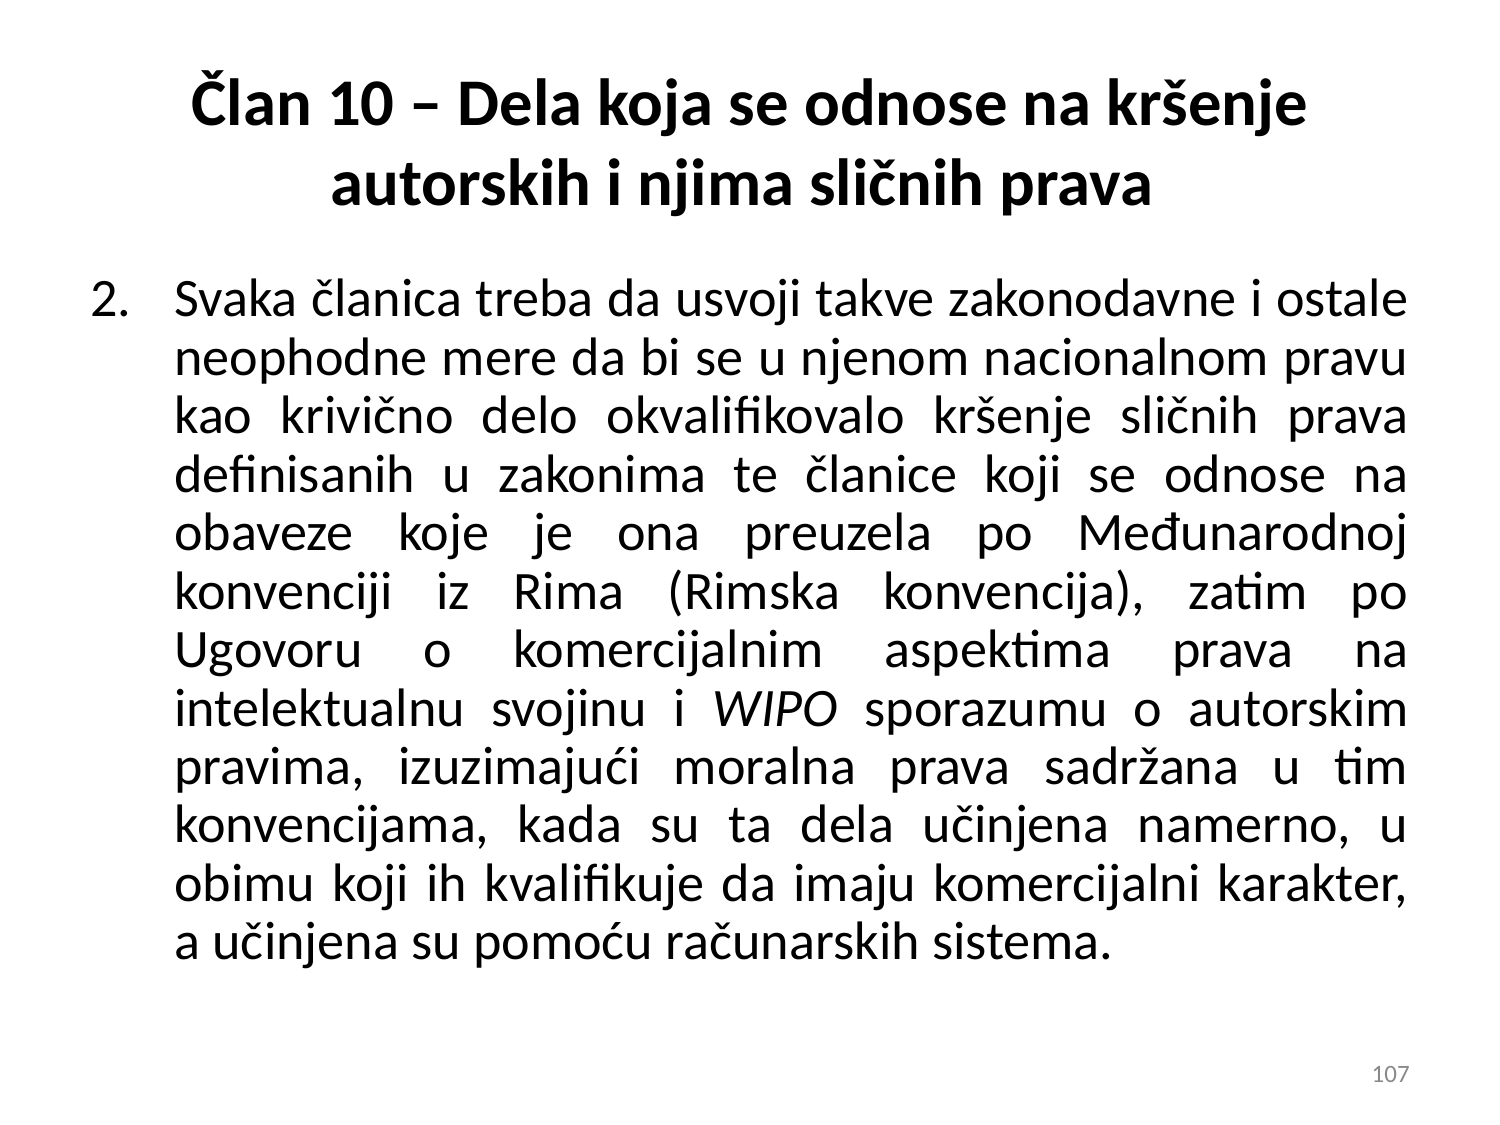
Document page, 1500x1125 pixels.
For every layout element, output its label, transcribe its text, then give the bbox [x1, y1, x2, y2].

slide_number 107 [1074, 1042, 1425, 1103]
list Svaka članica treba da usvoji takve zakonodavne i ostale neophodne mere da bi se u njenom nacionalnom pravu kao krivično delo okvalifikovalo kršenje sličnih prava definisanih u zakonima te članice koji se odnose na obaveze koje je ona preuzela po Međunarodnoj konvenciji iz Rima (Rimska konvencija), zatim po Ugovoru o komercijalnim aspektima prava na intelektualnu svojinu i WIPO sporazumu o autorskim pravima, izuzimajući moralna prava sadržana u tim konvencijama, kada su ta dela učinjena namerno, u obimu koji ih kvalifikuje da imaju komercijalni karakter, a učinjena su pomoću računarskih sistema. [74, 262, 1426, 1006]
title Član 10 – Dela koja se odnose na kršenje autorskih i njima sličnih prava [74, 44, 1426, 233]
